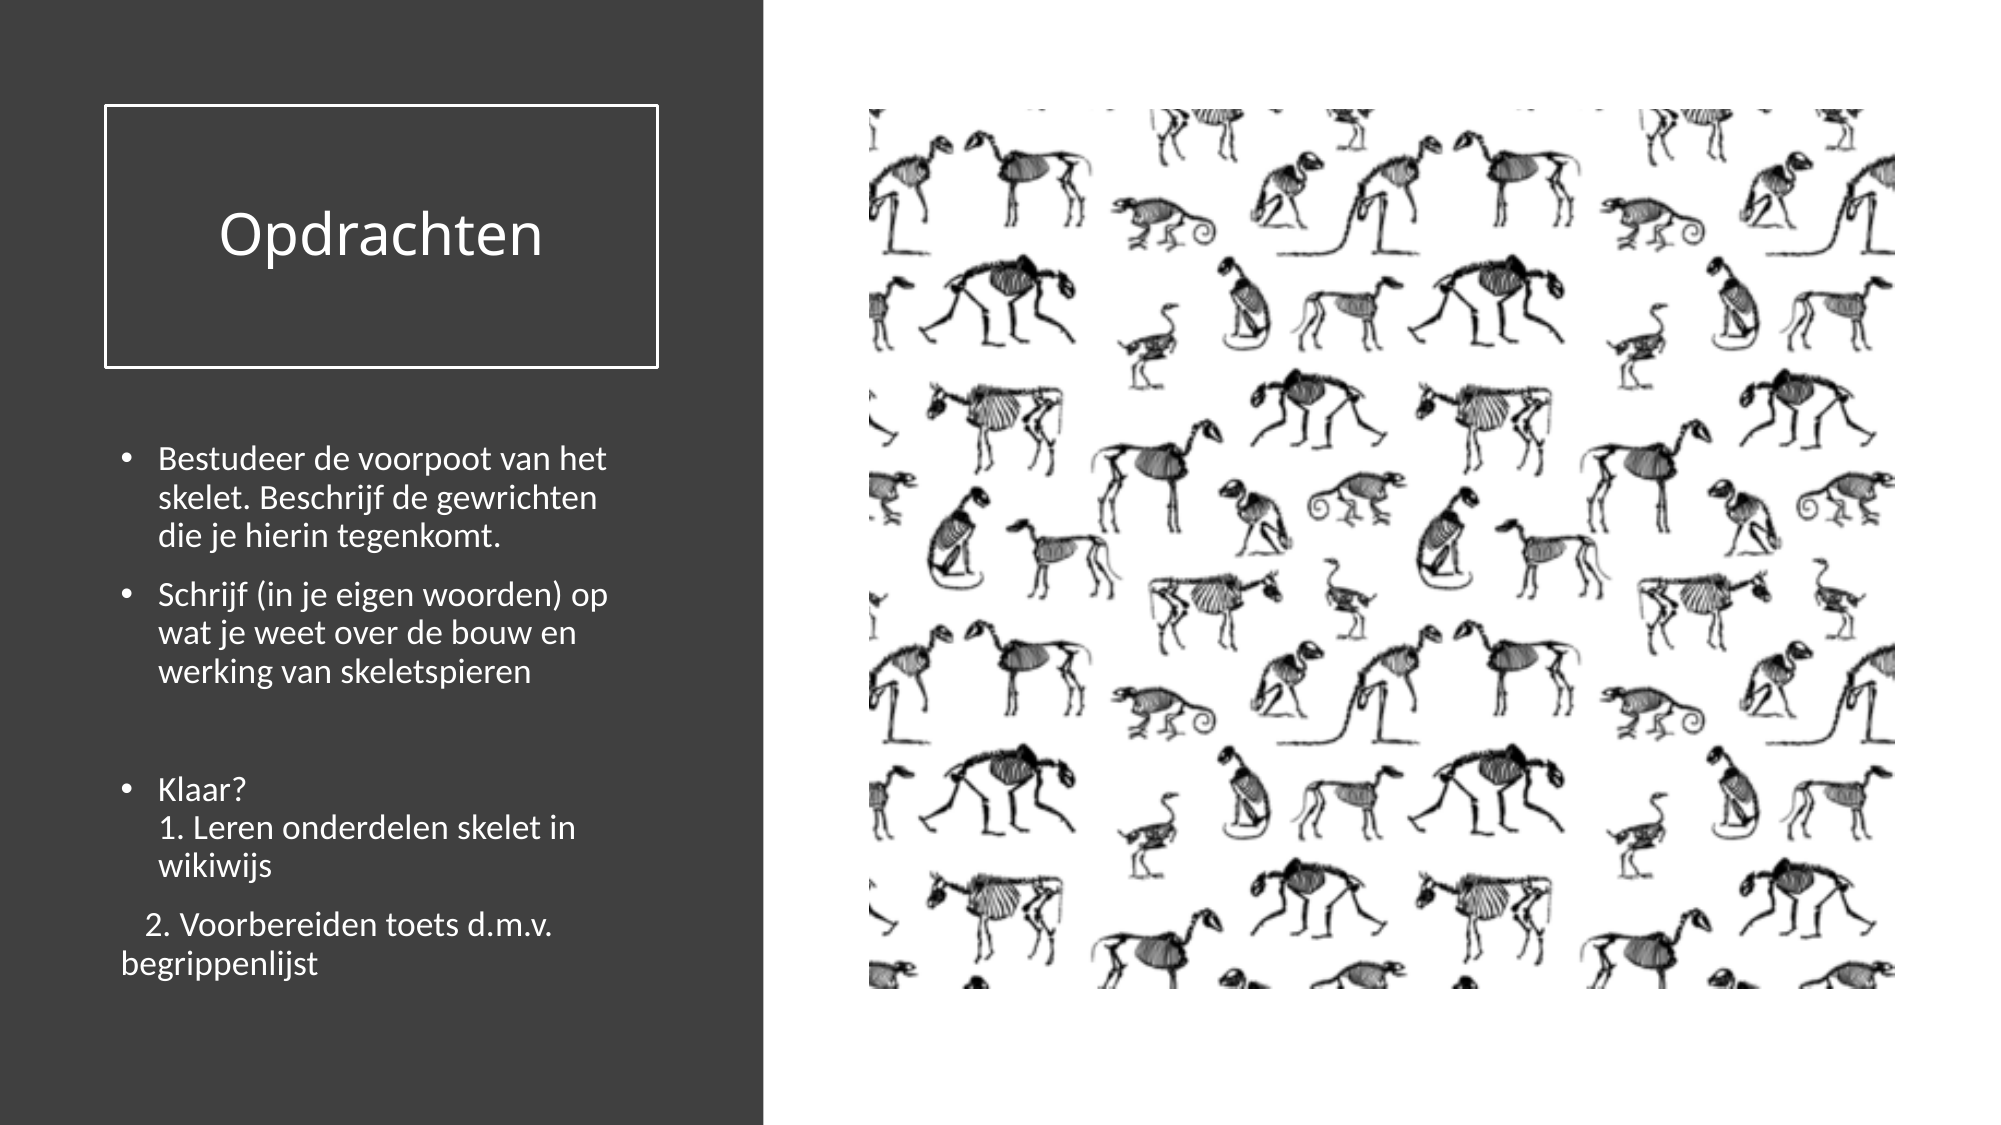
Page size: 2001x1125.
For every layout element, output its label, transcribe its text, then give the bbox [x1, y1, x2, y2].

picture [869, 109, 1895, 989]
text_box [0, 0, 764, 1125]
list Bestudeer de voorpoot van het skelet. Beschrijf de gewrichten die je hierin tegenkomt. Schrijf (in je eigen woorden) op wat je weet over de bouw en werking van skeletspieren Klaar? 1. Leren onderdelen skelet in wikiwijs 2. Voorbereiden toets d.m.v. begrippenlijst [105, 432, 658, 994]
title Opdrachten [105, 105, 658, 368]
